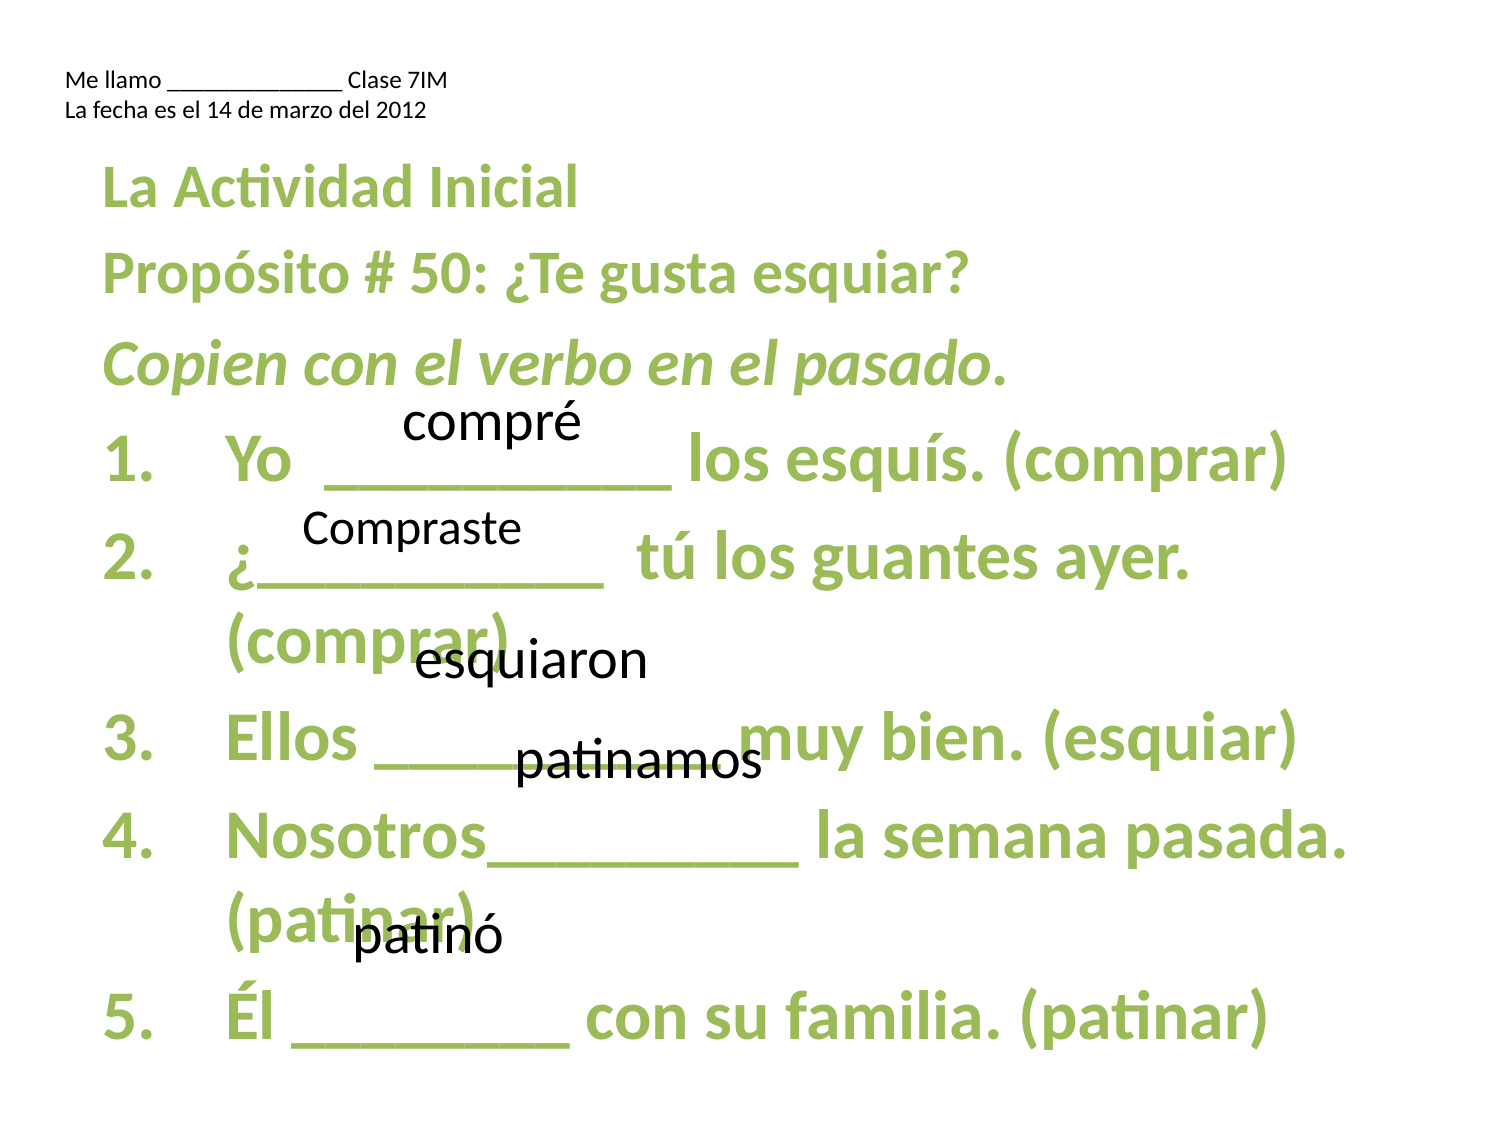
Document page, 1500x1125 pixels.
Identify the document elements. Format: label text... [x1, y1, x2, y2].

text_box patinamos [499, 712, 813, 798]
text_box Compraste [287, 487, 563, 563]
text_box compré [387, 375, 663, 460]
text_box patinó [324, 887, 588, 973]
subtitle La Actividad Inicial Propósito # 50: ¿Te gusta esquiar? Copien con el verbo en el pasado. Yo __________ los esquís. (comprar) ¿__________ tú los guantes ayer.(comprar) Ellos __________ muy bien. (esquiar) Nosotros_________ la semana pasada.(patinar) Él ________ con su familia. (patinar) [87, 137, 1425, 1063]
text_box esquiaron [399, 612, 725, 698]
text_box Me llamo ______________ Clase 7IM La fecha es el 14 de marzo del 2012 [49, 24, 1400, 163]
